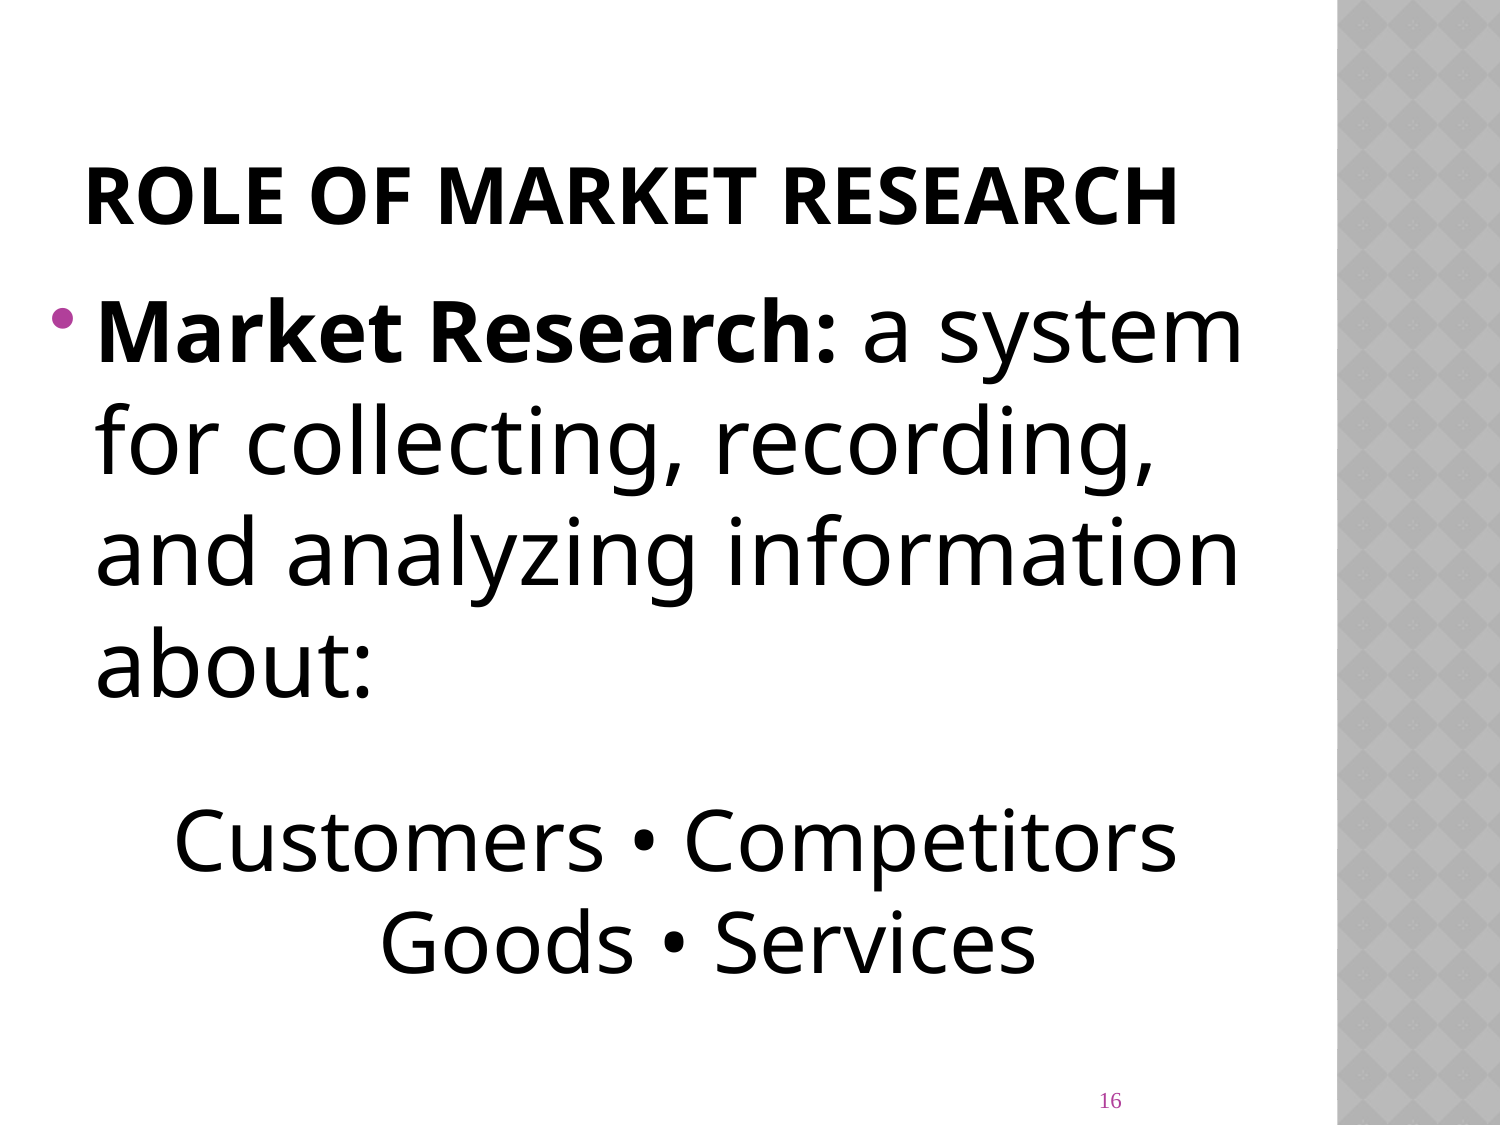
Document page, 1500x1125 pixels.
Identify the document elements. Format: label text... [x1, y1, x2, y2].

list Market Research: a system for collecting, recording, and analyzing information about: Customers • Competitors Goods • Services [37, 262, 1338, 1005]
title Role of Market Research [75, 52, 1263, 240]
slide_number 16 [1025, 1075, 1122, 1113]
